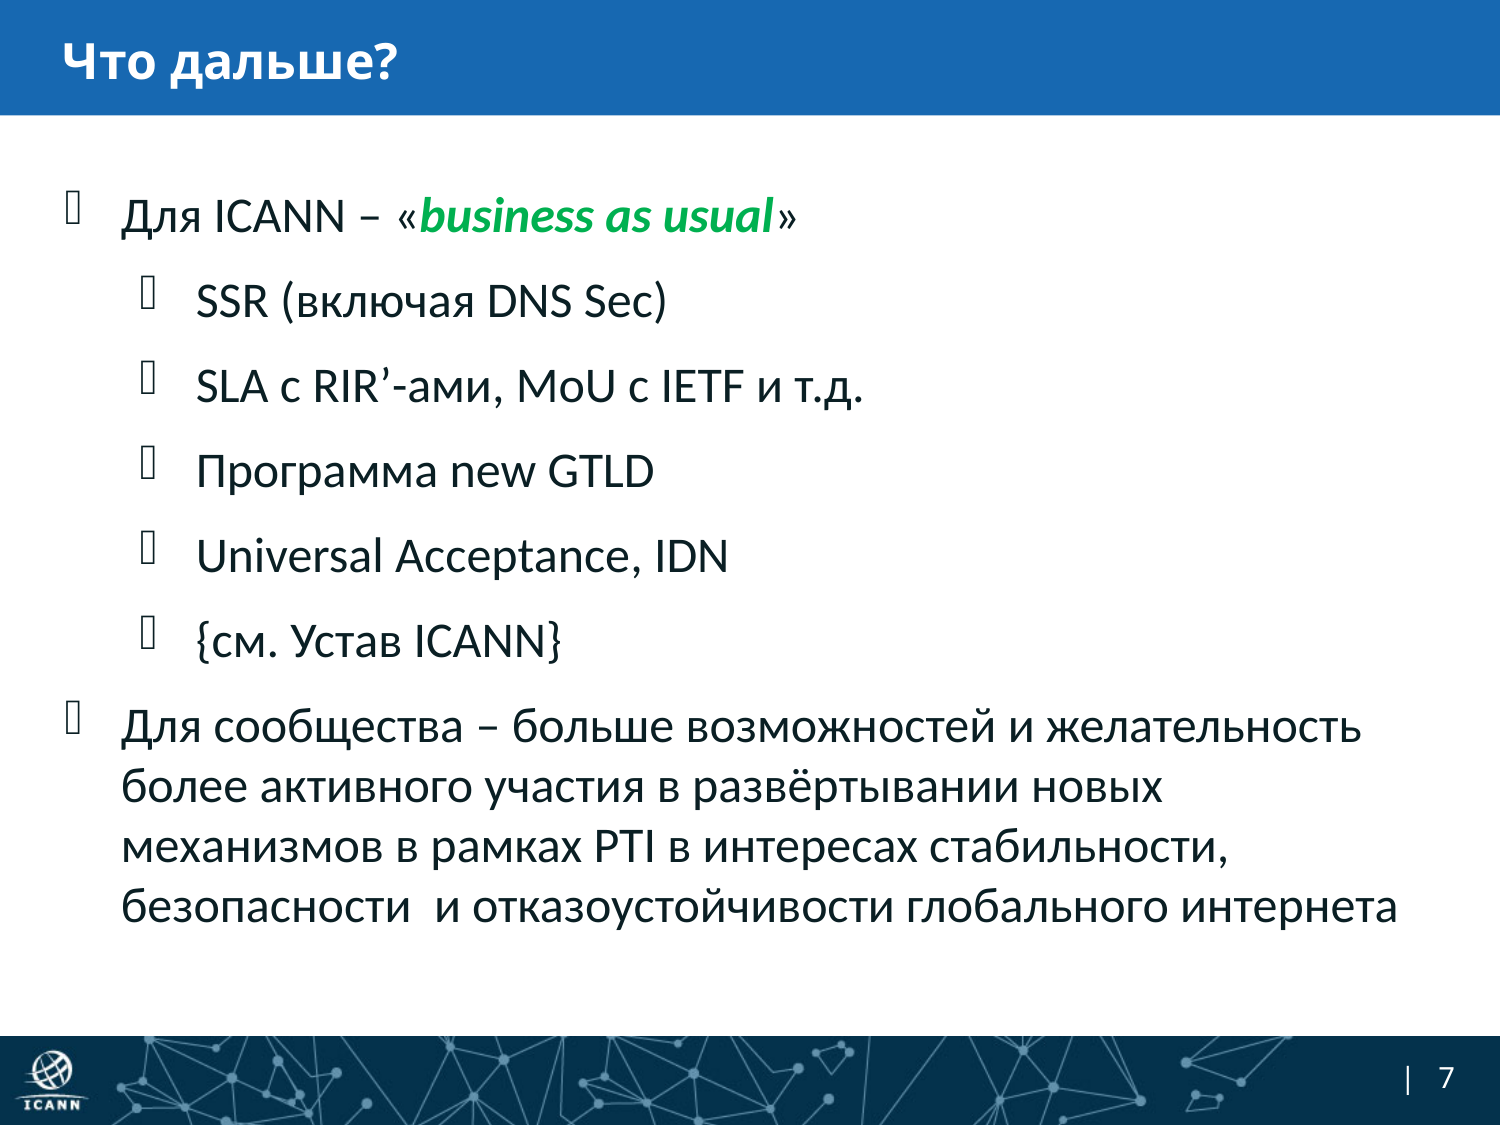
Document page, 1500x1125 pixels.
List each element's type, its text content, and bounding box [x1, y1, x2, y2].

picture [0, 1036, 1500, 1125]
text_box Для ICANN – «business as usual» SSR (включая DNS Sec) SLA с RIR’-ами, MoU c IETF и т.д. Программа new GTLD Universal Acceptance, IDN {см. Устав ICANN} Для сообщества – больше возможностей и желательность более активного участия в развёртывании новых механизмов в рамках PTI в интересах стабильности, безопасности и отказоустойчивости глобального интернета [49, 174, 1451, 940]
title Что дальше? [0, 0, 1500, 116]
